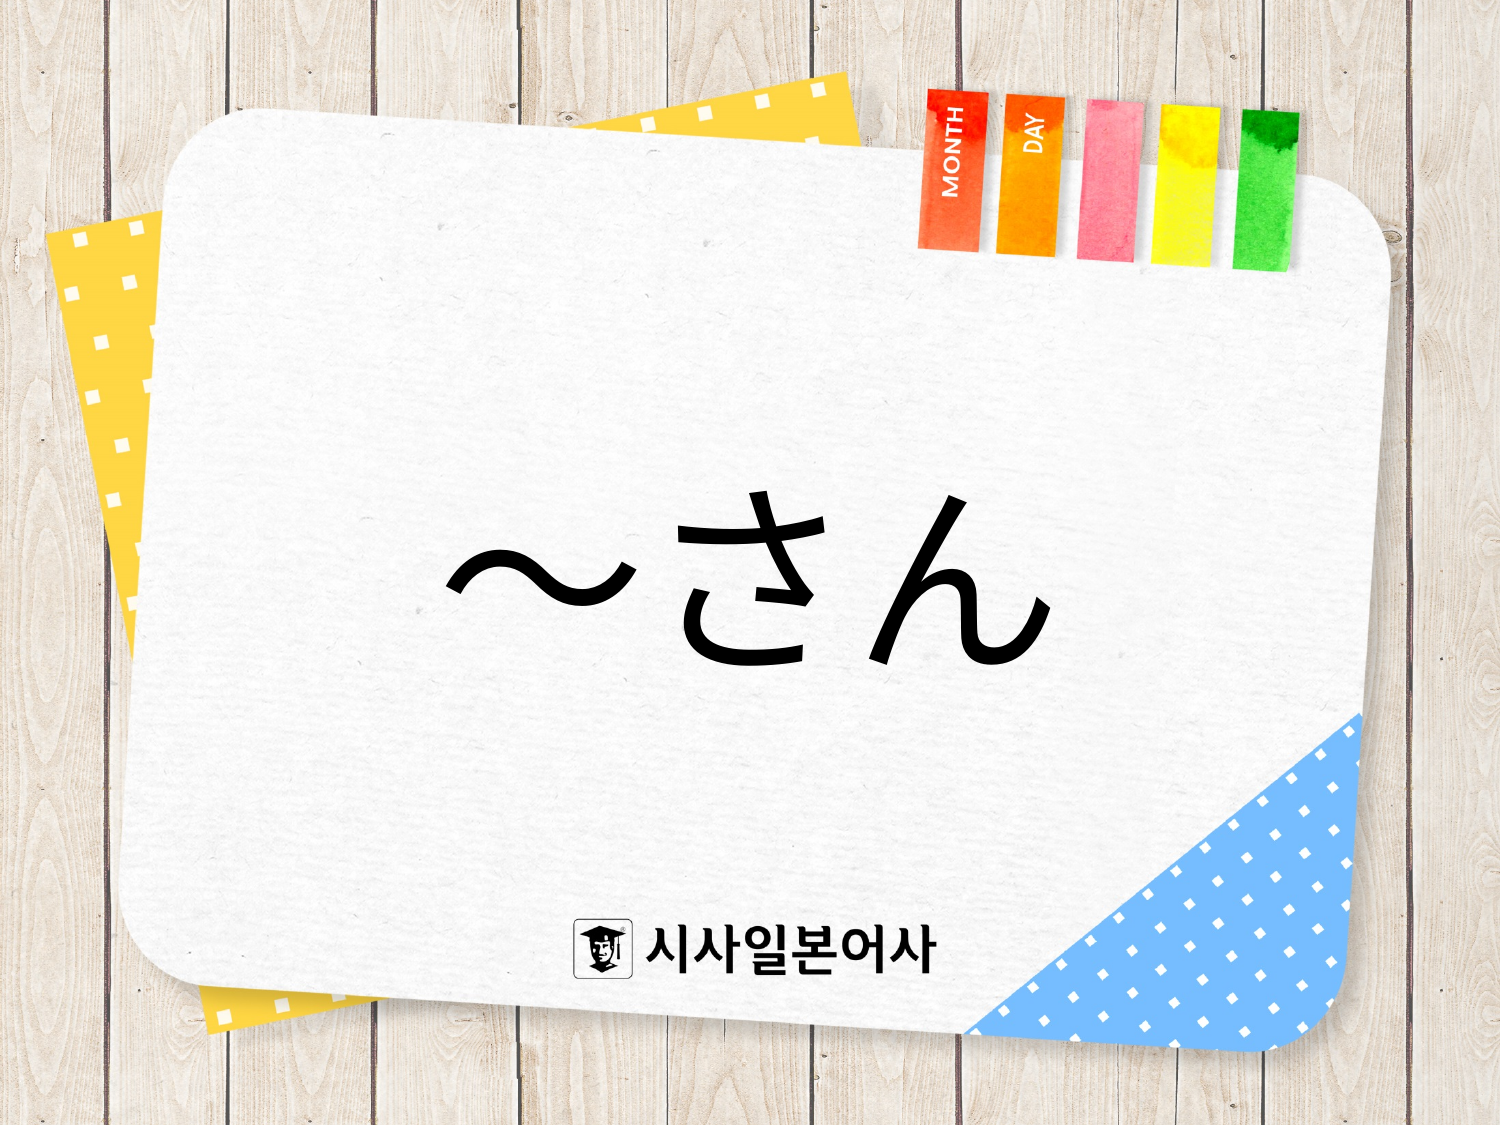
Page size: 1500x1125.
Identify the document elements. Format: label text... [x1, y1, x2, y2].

title ～さん [75, 338, 1425, 811]
picture [0, 0, 1500, 1125]
